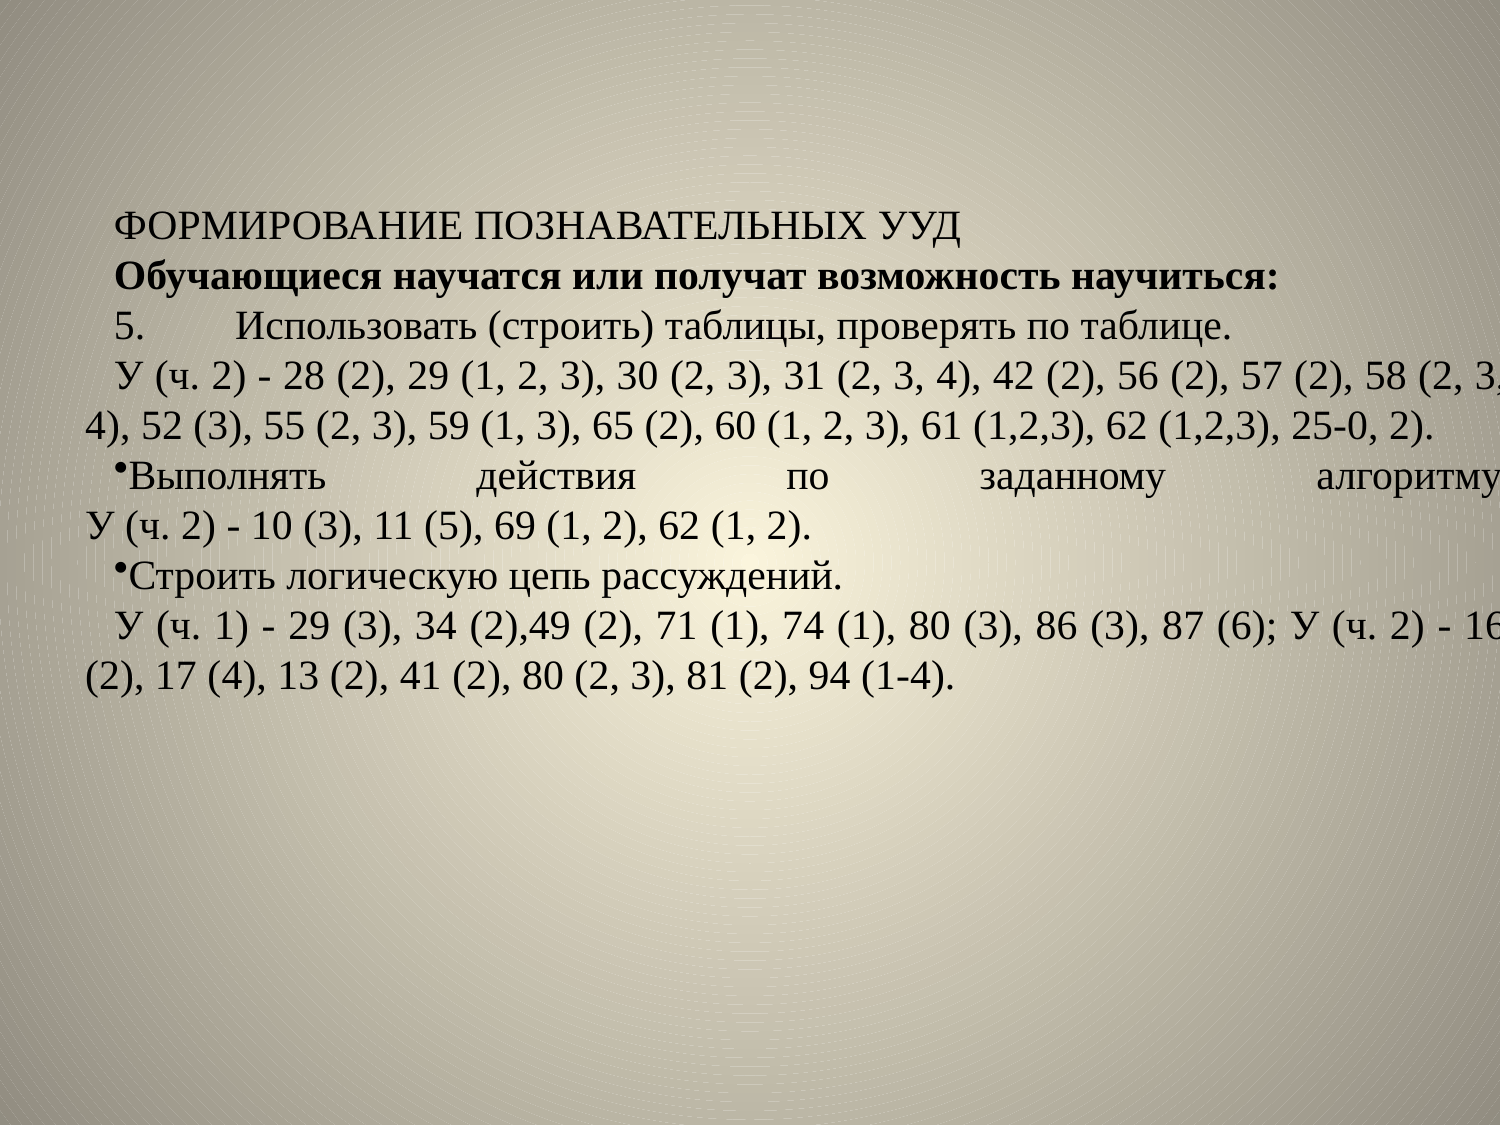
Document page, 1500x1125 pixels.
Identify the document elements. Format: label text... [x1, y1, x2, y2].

text_box ФОРМИРОВАНИЕ ПОЗНАВАТЕЛЬНЫХ УУД Обучающиеся научатся или получат возможность научиться: 5. Использовать (строить) таблицы, проверять по таблице. У (ч. 2) - 28 (2), 29 (1, 2, 3), 30 (2, 3), 31 (2, 3, 4), 42 (2), 56 (2), 57 (2), 58 (2, 3, 4), 52 (3), 55 (2, 3), 59 (1, 3), 65 (2), 60 (1, 2, 3), 61 (1,2,3), 62 (1,2,3), 25-0, 2). Выполнять действия по заданному алгоритму. У (ч. 2) - 10 (3), 11 (5), 69 (1, 2), 62 (1, 2). Строить логическую цепь рассуждений. У (ч. 1) - 29 (3), 34 (2),49 (2), 71 (1), 74 (1), 80 (3), 86 (3), 87 (6); У (ч. 2) - 16 (2), 17 (4), 13 (2), 41 (2), 80 (2, 3), 81 (2), 94 (1-4). [70, 189, 1500, 706]
